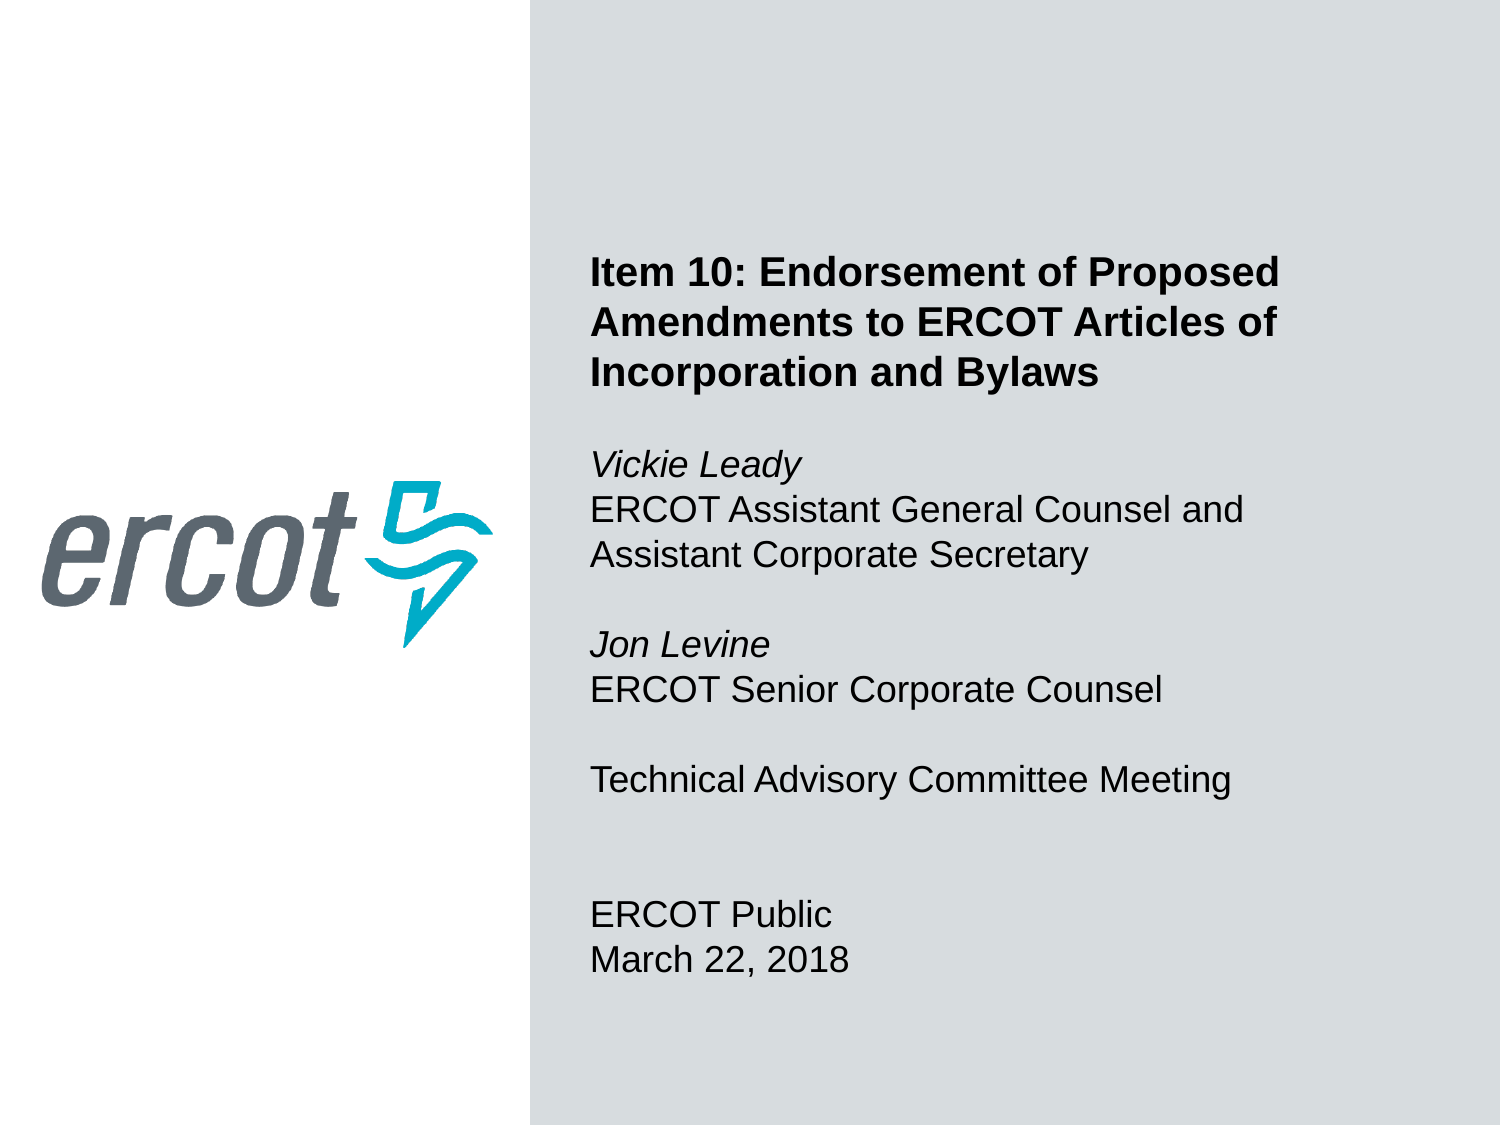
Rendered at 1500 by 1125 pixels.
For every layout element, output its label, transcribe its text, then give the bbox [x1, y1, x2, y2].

text_box Item 10: Endorsement of Proposed Amendments to ERCOT Articles of Incorporation and Bylaws Vickie Leady ERCOT Assistant General Counsel and Assistant Corporate Secretary Jon Levine ERCOT Senior Corporate Counsel Technical Advisory Committee Meeting ERCOT Public March 22, 2018 [575, 237, 1487, 988]
picture [32, 471, 501, 654]
